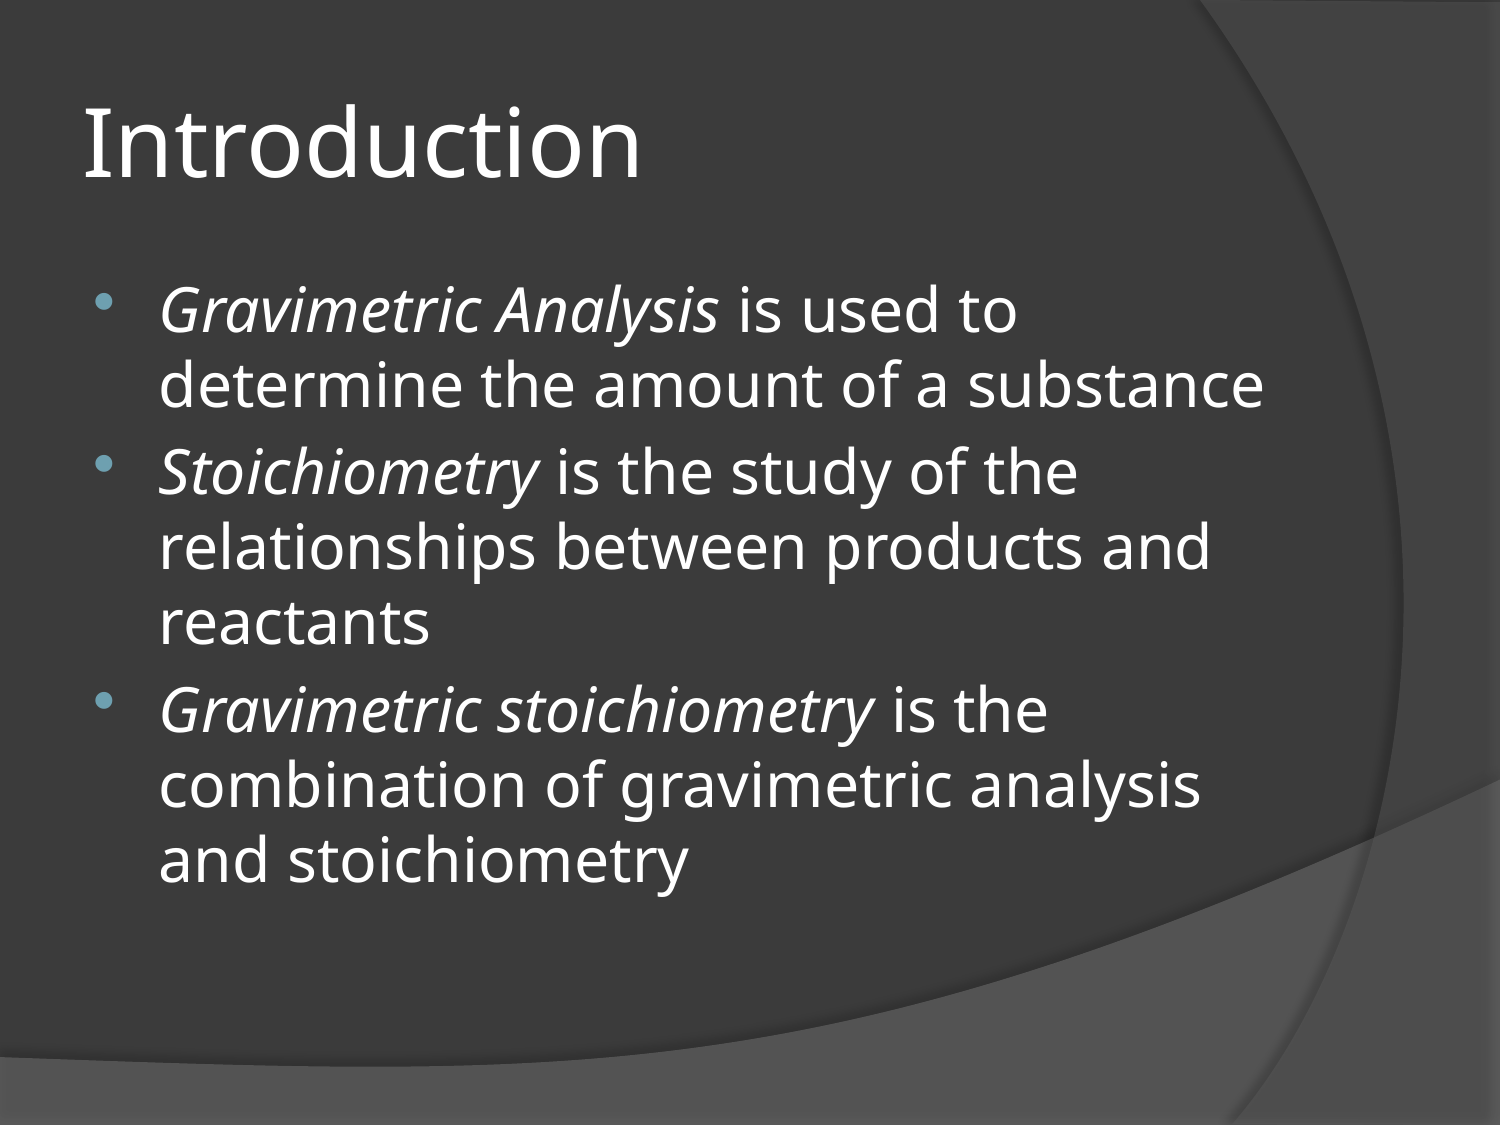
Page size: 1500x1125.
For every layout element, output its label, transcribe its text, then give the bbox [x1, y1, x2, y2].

title Introduction [75, 45, 1300, 233]
list Gravimetric Analysis is used to determine the amount of a substance Stoichiometry is the study of the relationships between products and reactants Gravimetric stoichiometry is the combination of gravimetric analysis and stoichiometry [75, 262, 1300, 1005]
